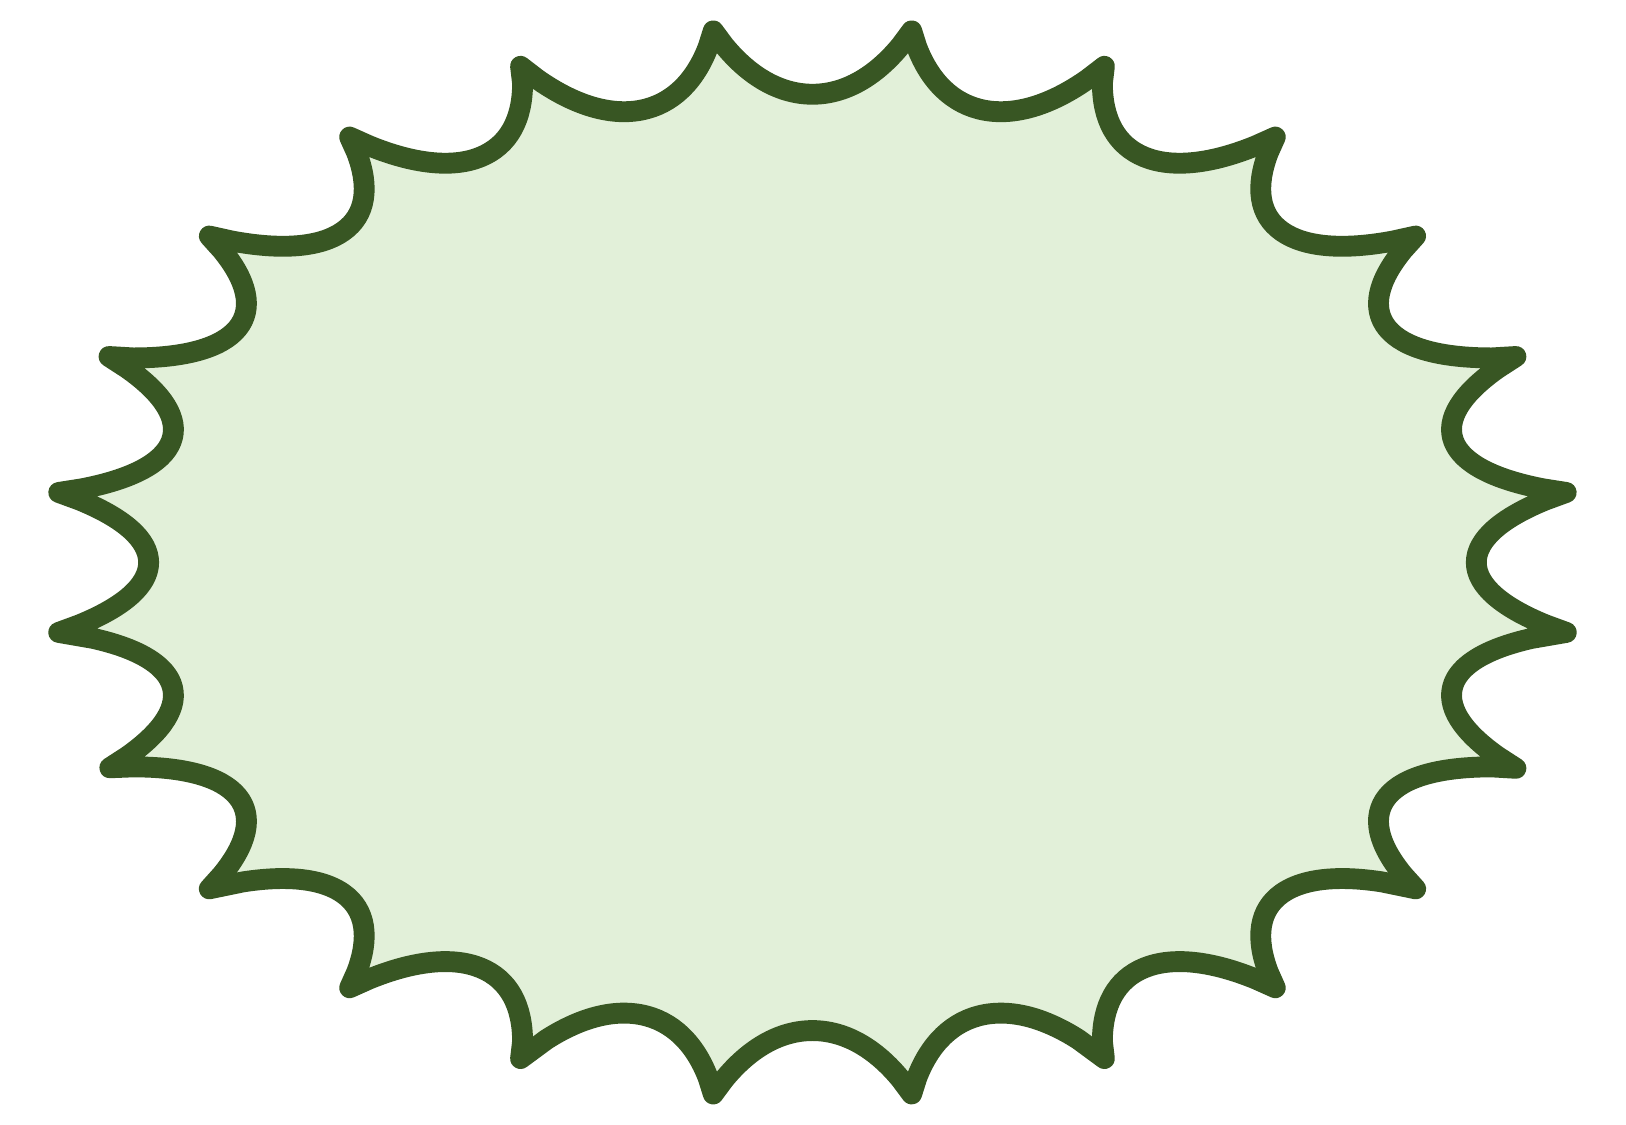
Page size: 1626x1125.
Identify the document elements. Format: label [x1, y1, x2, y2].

text_box [58, 30, 1567, 1094]
